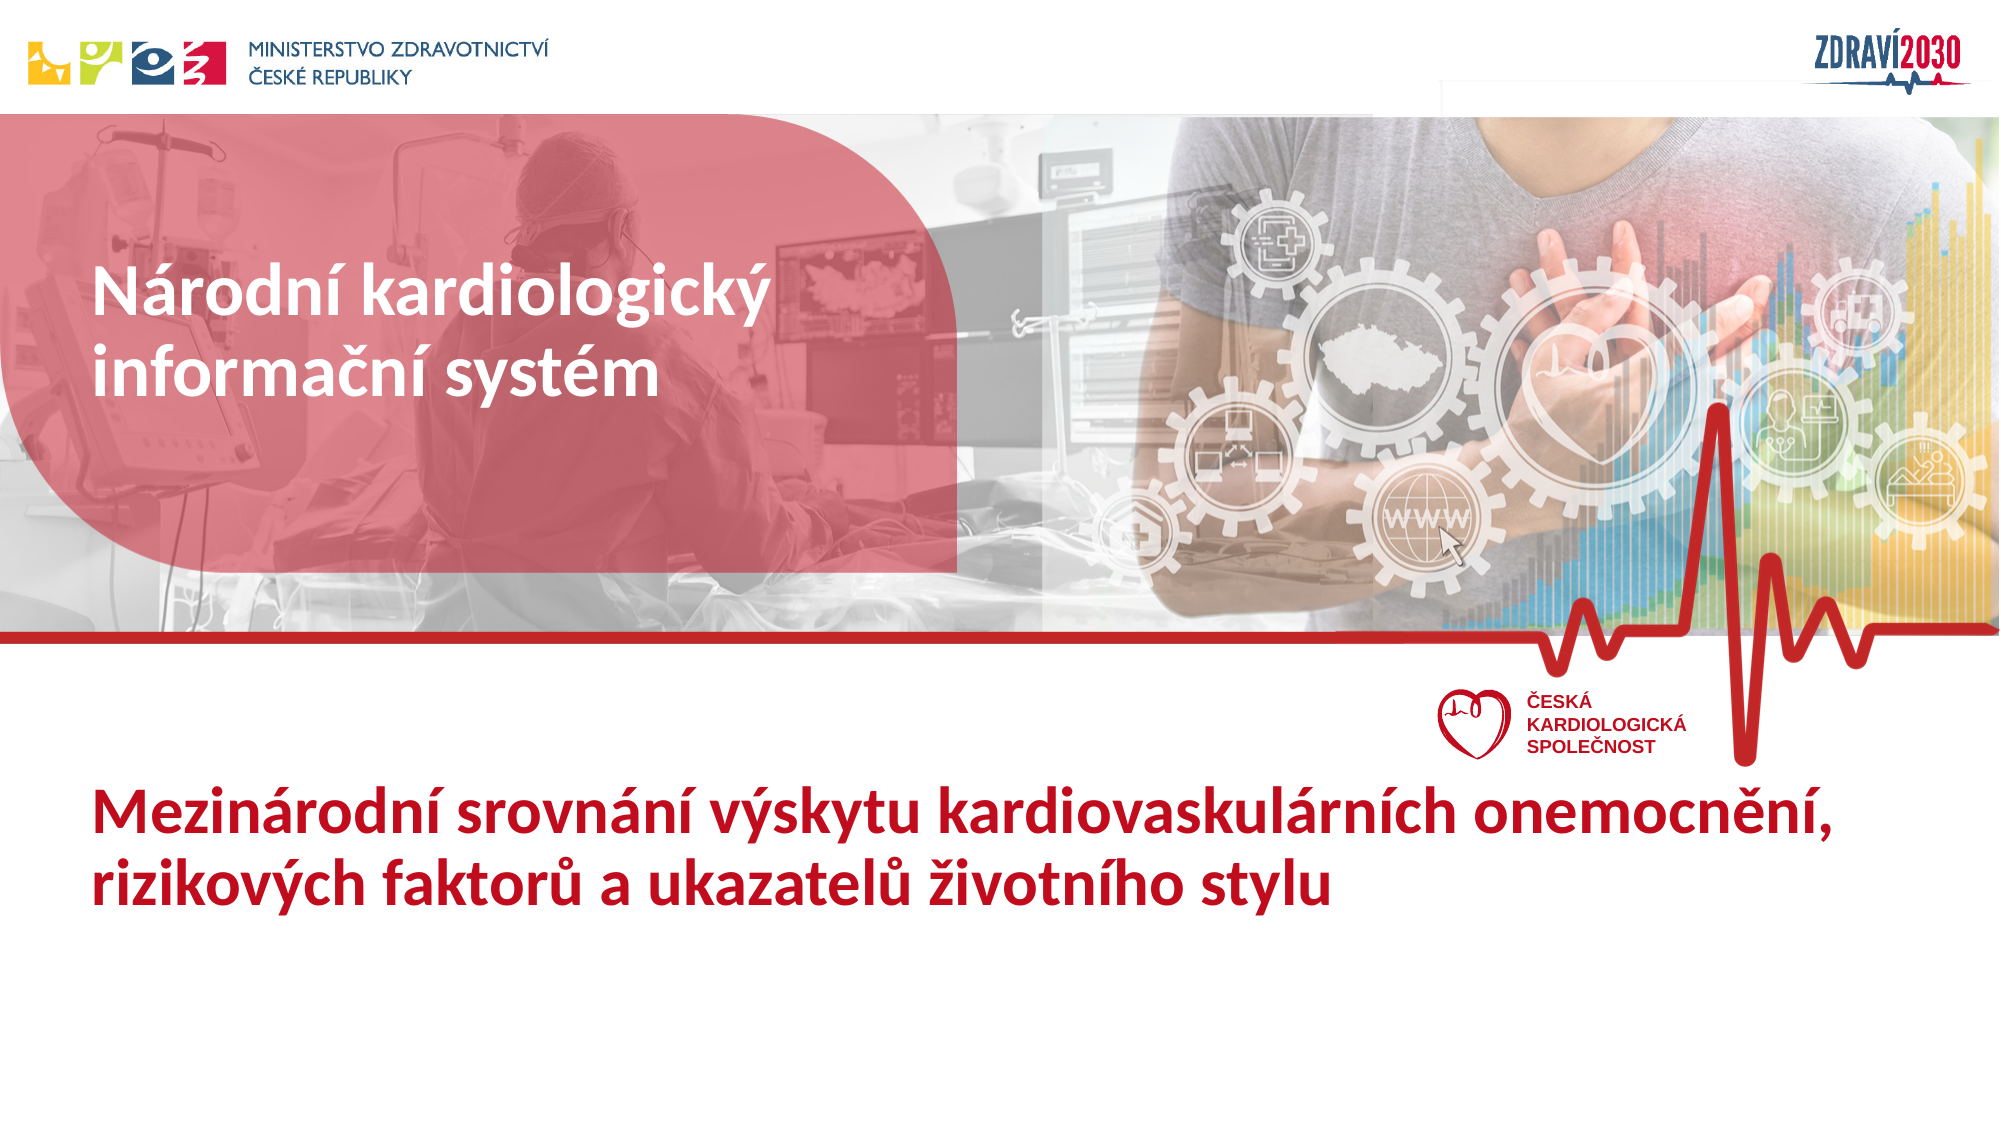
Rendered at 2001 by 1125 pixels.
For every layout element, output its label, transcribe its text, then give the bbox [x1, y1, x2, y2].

list Mezinárodní srovnání výskytu kardiovaskulárních onemocnění, rizikových faktorů a ukazatelů životního stylu [76, 809, 1901, 887]
picture [0, 28, 2000, 767]
title Národní kardiologický informační systém [76, 124, 986, 541]
